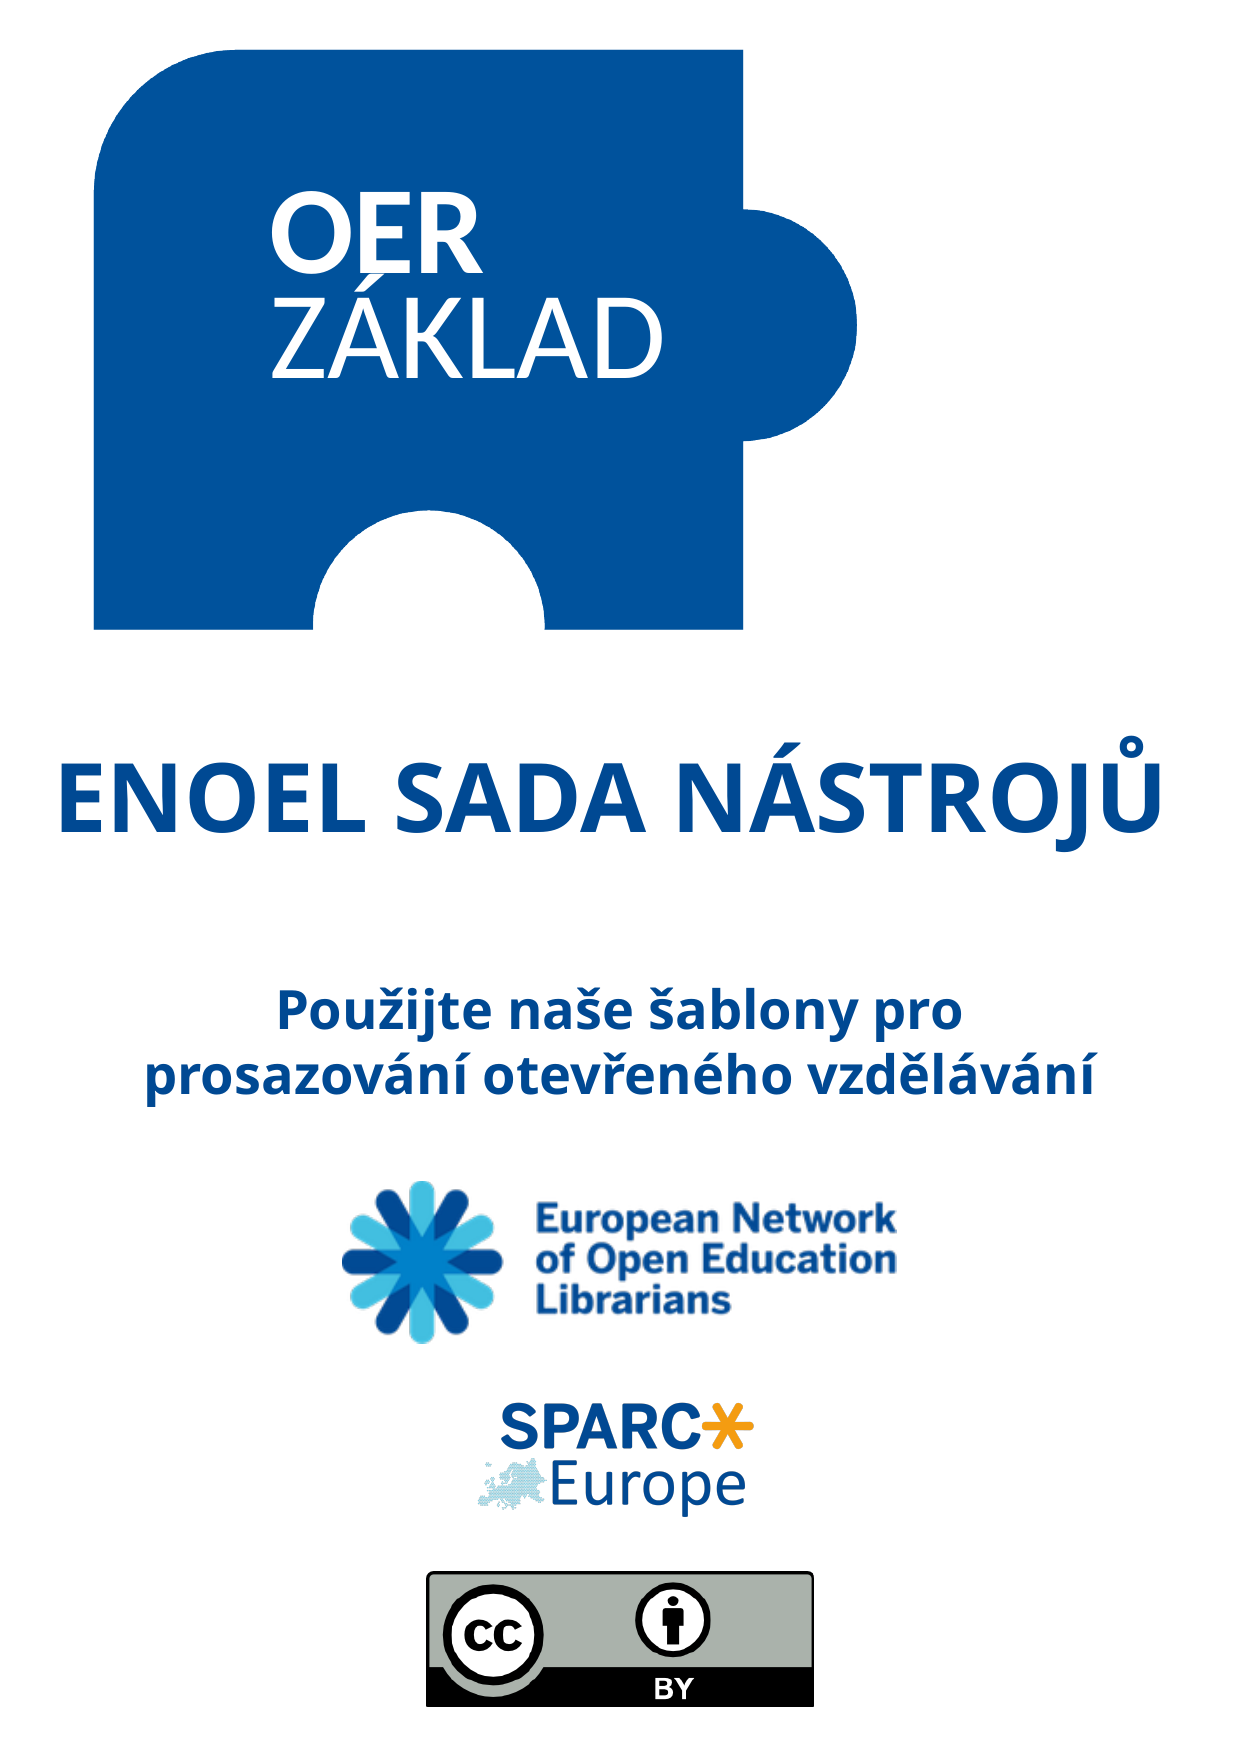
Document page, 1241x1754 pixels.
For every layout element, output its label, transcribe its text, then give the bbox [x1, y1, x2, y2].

picture [475, 1359, 764, 1522]
text_box Použijte naše šablony pro prosazování otevřeného vzdělávání [93, 960, 1147, 1121]
picture [93, 49, 857, 630]
picture [342, 1181, 898, 1344]
picture [425, 1571, 815, 1708]
text_box ENOEL SADA NÁSTROJŮ [38, 721, 1202, 867]
